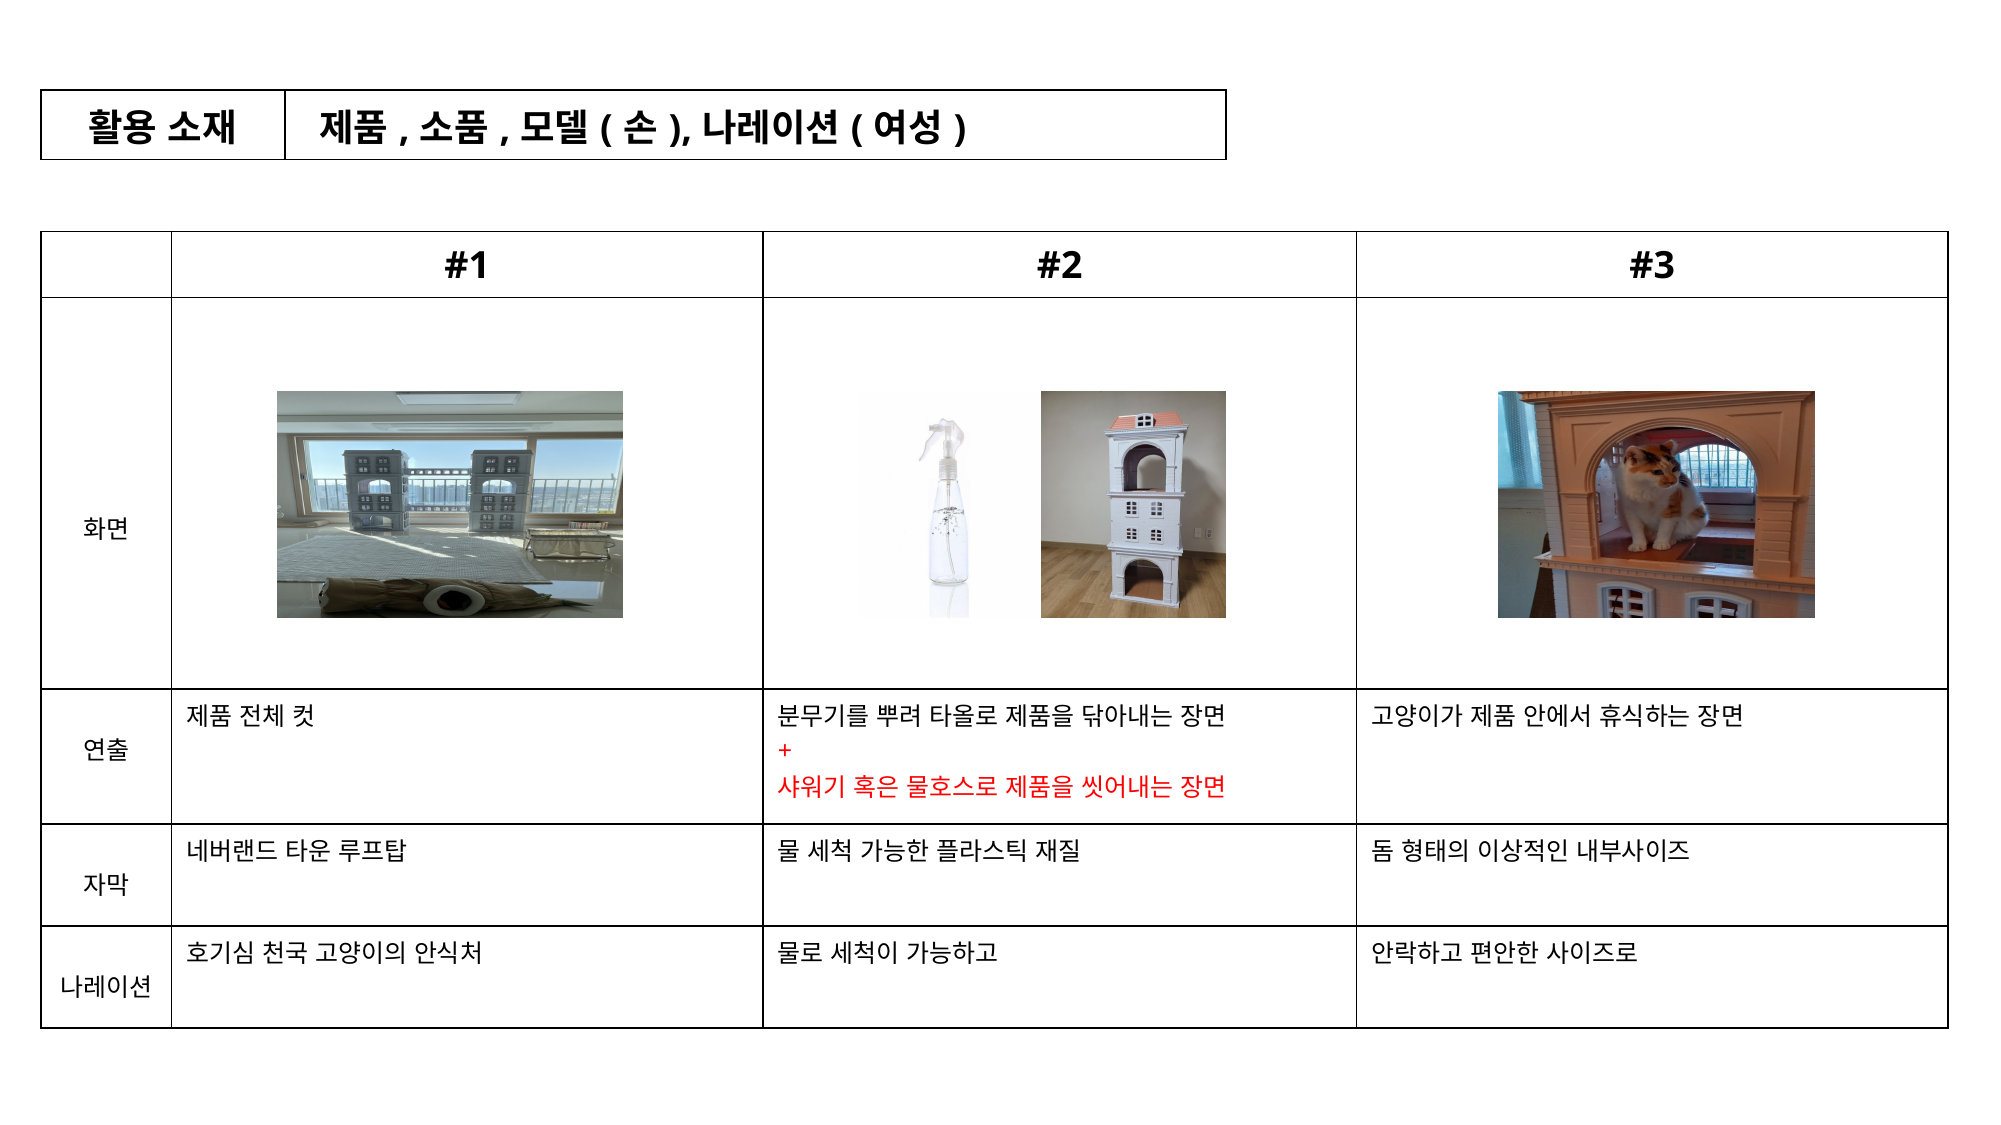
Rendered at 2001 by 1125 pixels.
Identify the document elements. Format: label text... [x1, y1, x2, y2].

table_header 제품,소품,모델(손),나레이션(여성) [286, 91, 1225, 159]
table_header #3 [1357, 232, 1947, 297]
table_cell 호기심 천국 고양이의 안식처 [172, 927, 762, 1027]
table_cell 제품 전체 컷 [172, 690, 762, 823]
table_cell 물 세척 가능한 플라스틱 재질 [764, 825, 1356, 925]
table_cell 자막 [42, 825, 171, 925]
table_cell 돔 형태의 이상적인 내부사이즈 [1357, 825, 1947, 925]
table_cell [172, 298, 762, 688]
table_cell [1357, 298, 1947, 688]
picture [277, 391, 623, 618]
table_cell 네버랜드 타운 루프탑 [172, 825, 762, 925]
table_cell 안락하고 편안한 사이즈로 [1357, 927, 1947, 1027]
table_cell [764, 298, 1356, 688]
picture [1498, 391, 1815, 618]
table_header [42, 232, 171, 297]
table_header #2 [764, 232, 1356, 297]
table_cell 나레이션 [42, 927, 171, 1027]
table_header 활용 소재 [42, 91, 284, 159]
table_cell 고양이가 제품 안에서 휴식하는 장면 [1357, 690, 1947, 823]
table_cell 분무기를 뿌려 타올로 제품을 닦아내는 장면 + 샤워기 혹은 물호스로 제품을 씻어내는 장면 [764, 690, 1356, 823]
table_cell 연출 [42, 690, 171, 823]
picture [859, 391, 1226, 618]
table_cell 물로 세척이 가능하고 [764, 927, 1356, 1027]
table_header #1 [172, 232, 762, 297]
table_cell 화면 [42, 298, 171, 688]
